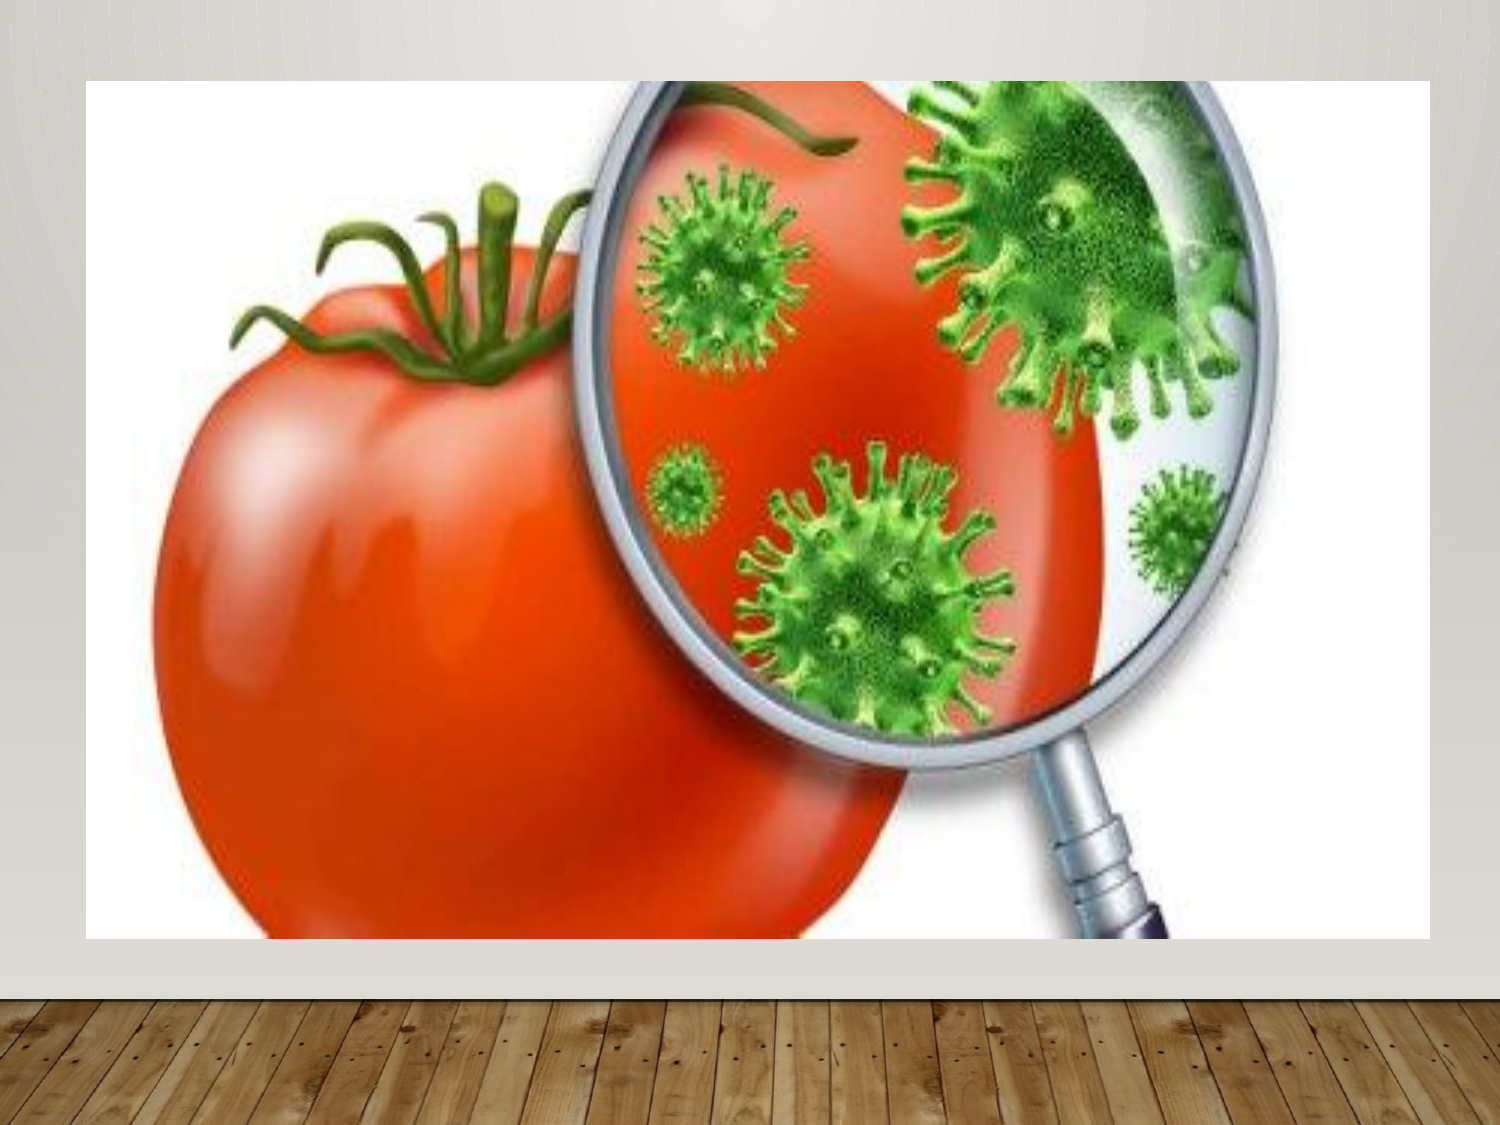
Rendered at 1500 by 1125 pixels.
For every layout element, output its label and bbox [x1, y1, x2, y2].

picture [0, 999, 1500, 1125]
picture [86, 81, 1430, 939]
